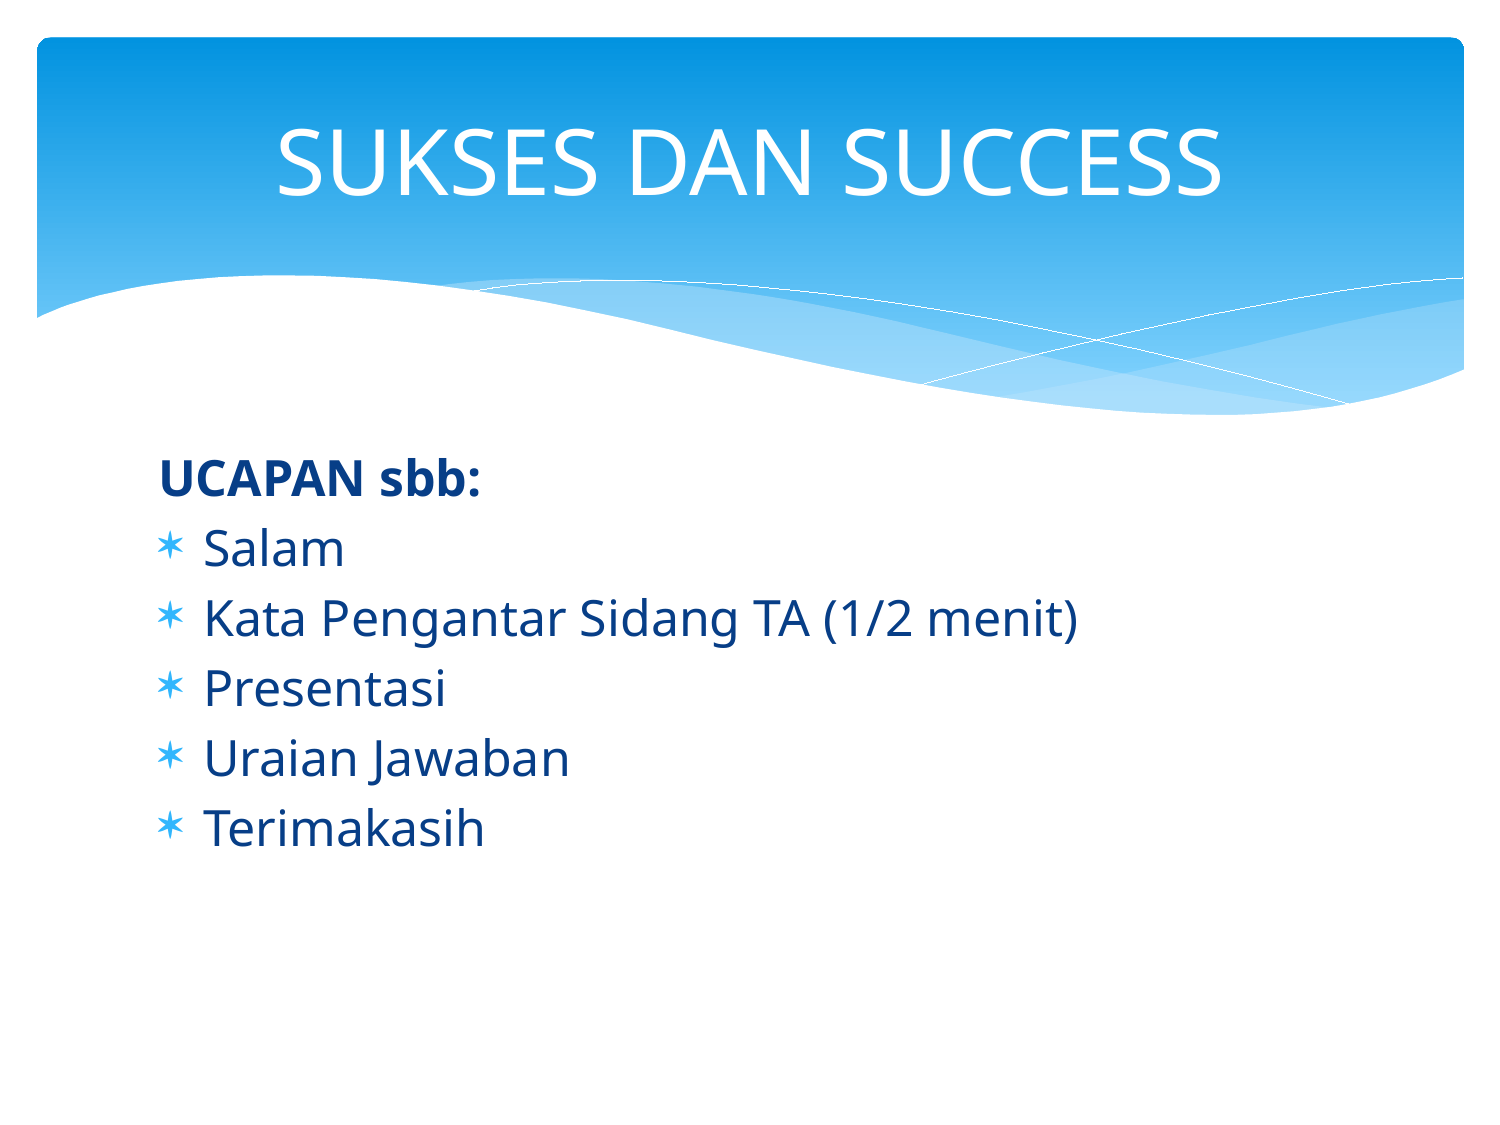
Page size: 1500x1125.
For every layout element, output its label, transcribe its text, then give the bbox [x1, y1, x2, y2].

title SUKSES DAN SUCCESS [75, 55, 1425, 261]
list UCAPAN sbb: Salam Kata Pengantar Sidang TA (1/2 menit) Presentasi Uraian Jawaban Terimakasih [143, 438, 1359, 1005]
